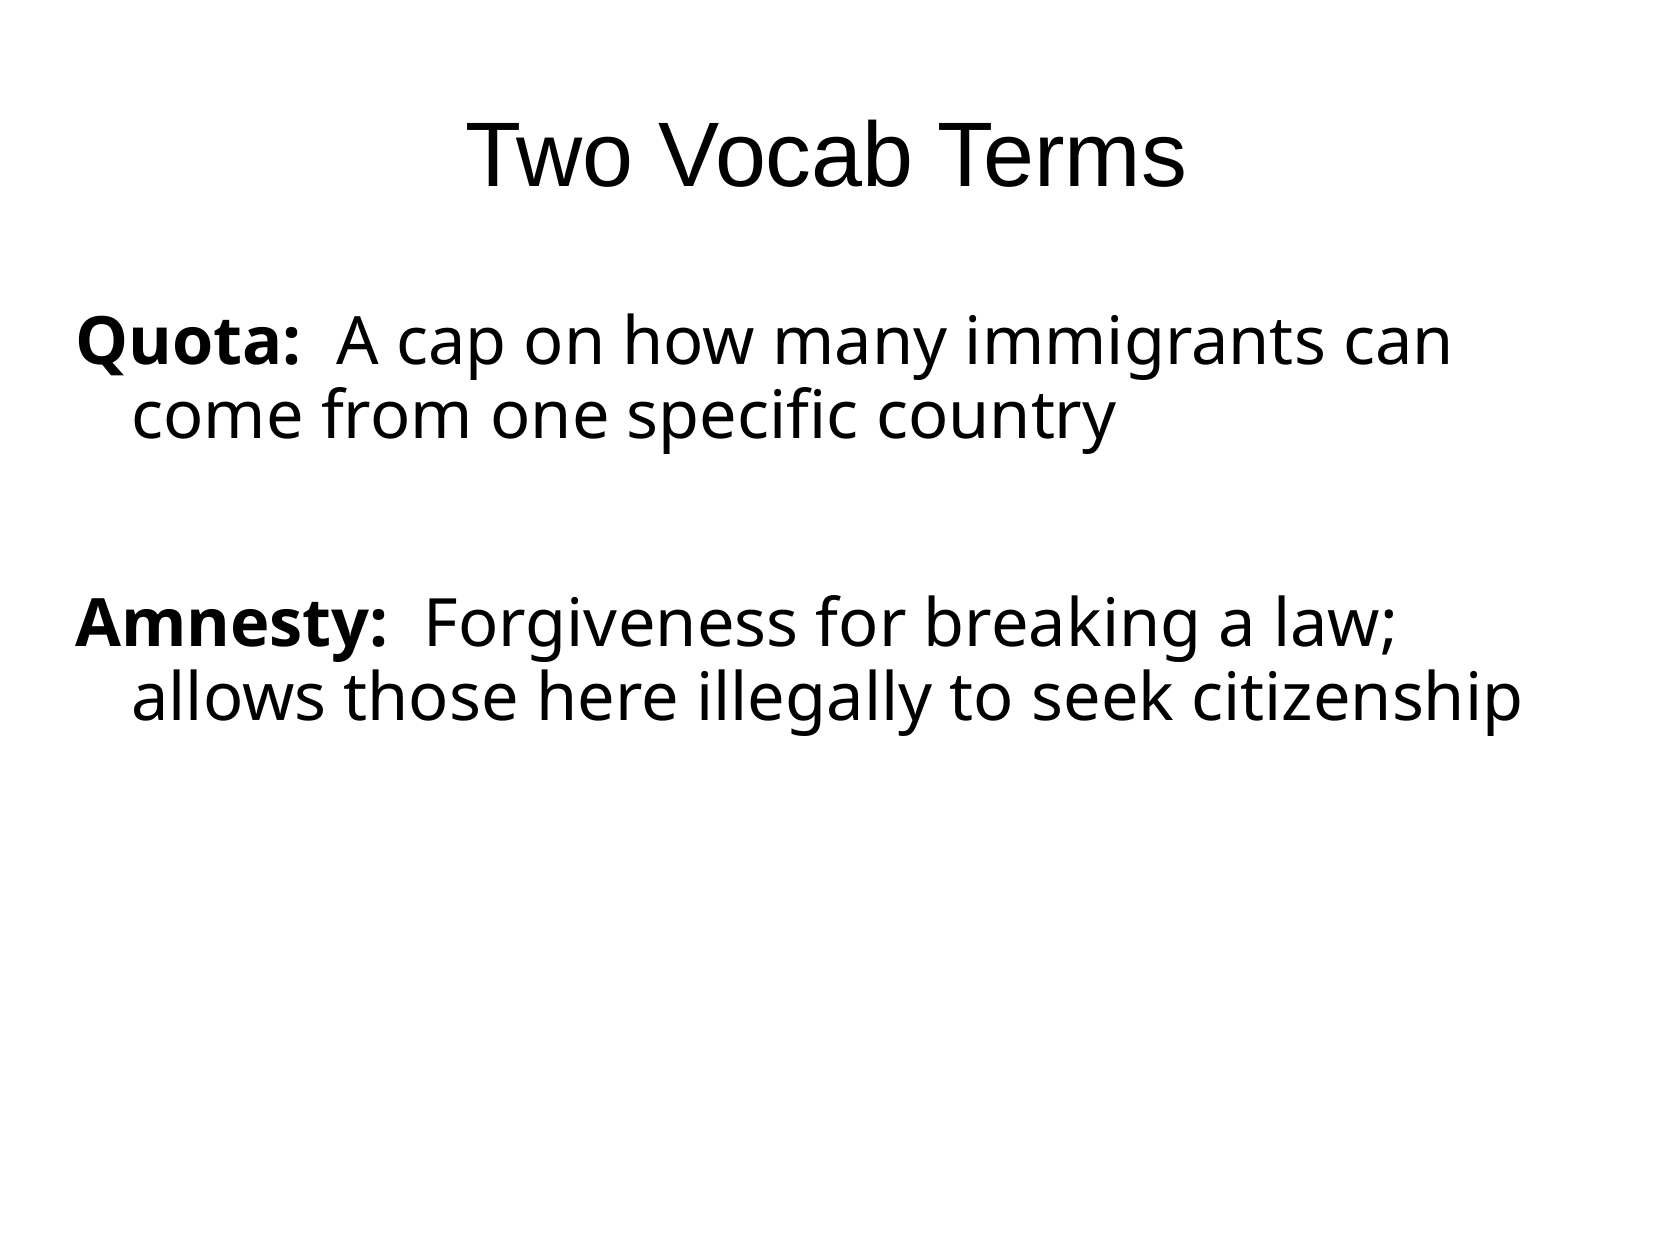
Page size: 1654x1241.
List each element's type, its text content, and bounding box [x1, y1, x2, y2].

title Two Vocab Terms [82, 49, 1571, 257]
list Quota: A cap on how many immigrants can come from one specific country Amnesty: Forgiveness for breaking a law; allows those here illegally to seek citizenship [75, 300, 1563, 1119]
